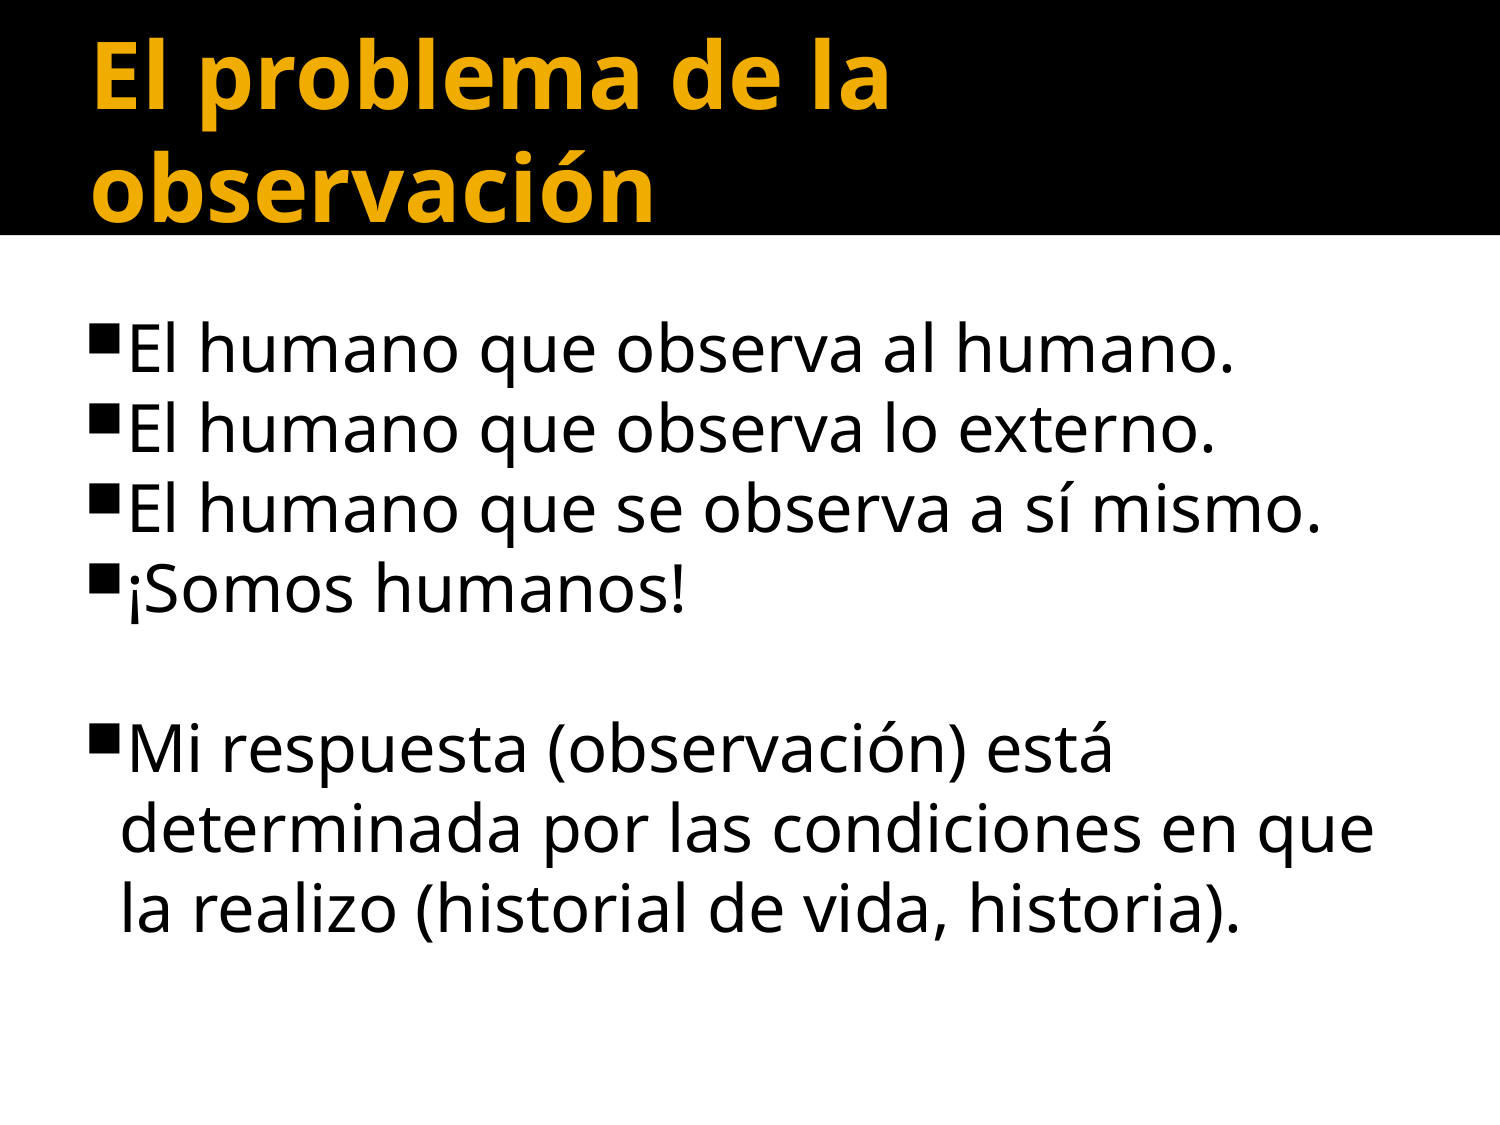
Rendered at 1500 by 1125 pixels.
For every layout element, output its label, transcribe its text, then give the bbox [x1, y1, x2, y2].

text_box El problema de la observación [75, 25, 1425, 231]
text_box El humano que observa al humano. El humano que observa lo externo. El humano que se observa a sí mismo. ¡Somos humanos! Mi respuesta (observación) está determinada por las condiciones en que la realizo (historial de vida, historia). [75, 291, 1425, 1050]
